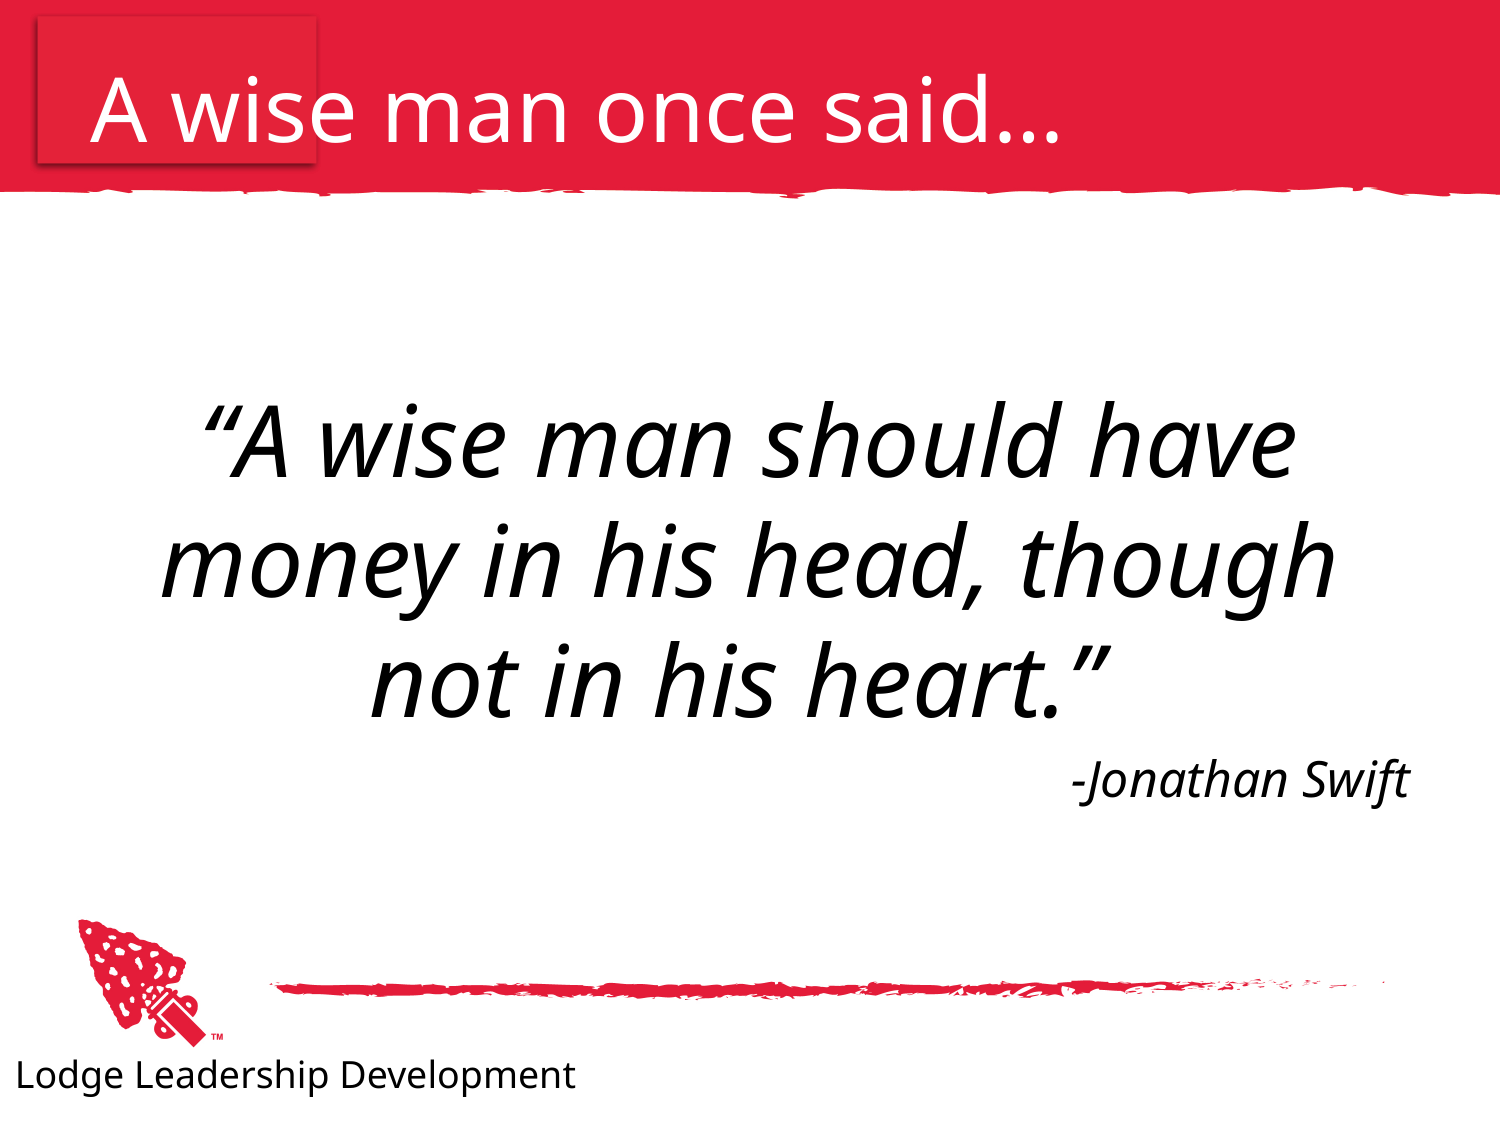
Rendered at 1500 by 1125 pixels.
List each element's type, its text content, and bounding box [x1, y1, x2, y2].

title A wise man once said… [75, 45, 1425, 168]
text_box Lodge Leadership Development [0, 1043, 1500, 1125]
list “A wise man should have money in his head, though not in his heart.” -Jonathan Swift [75, 369, 1425, 1043]
picture [0, 0, 1500, 1043]
